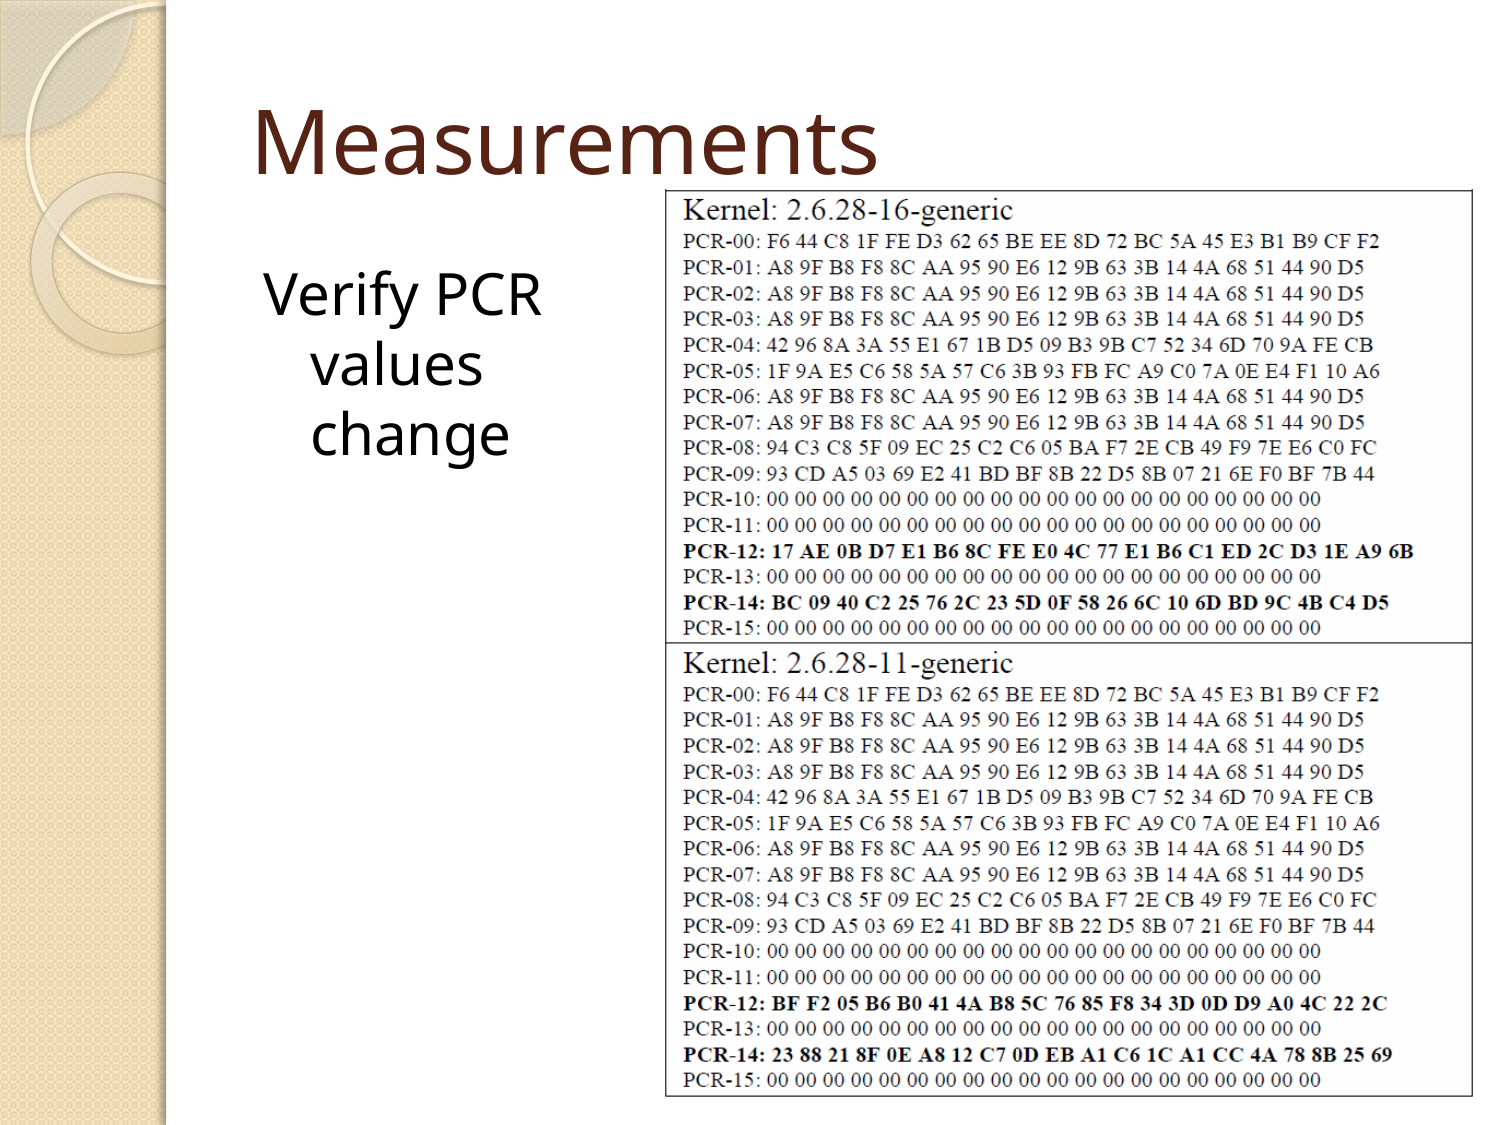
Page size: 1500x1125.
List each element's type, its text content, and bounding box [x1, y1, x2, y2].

picture [662, 187, 1475, 1101]
list Verify PCR values change [235, 249, 575, 1015]
title Measurements [235, 45, 1466, 233]
